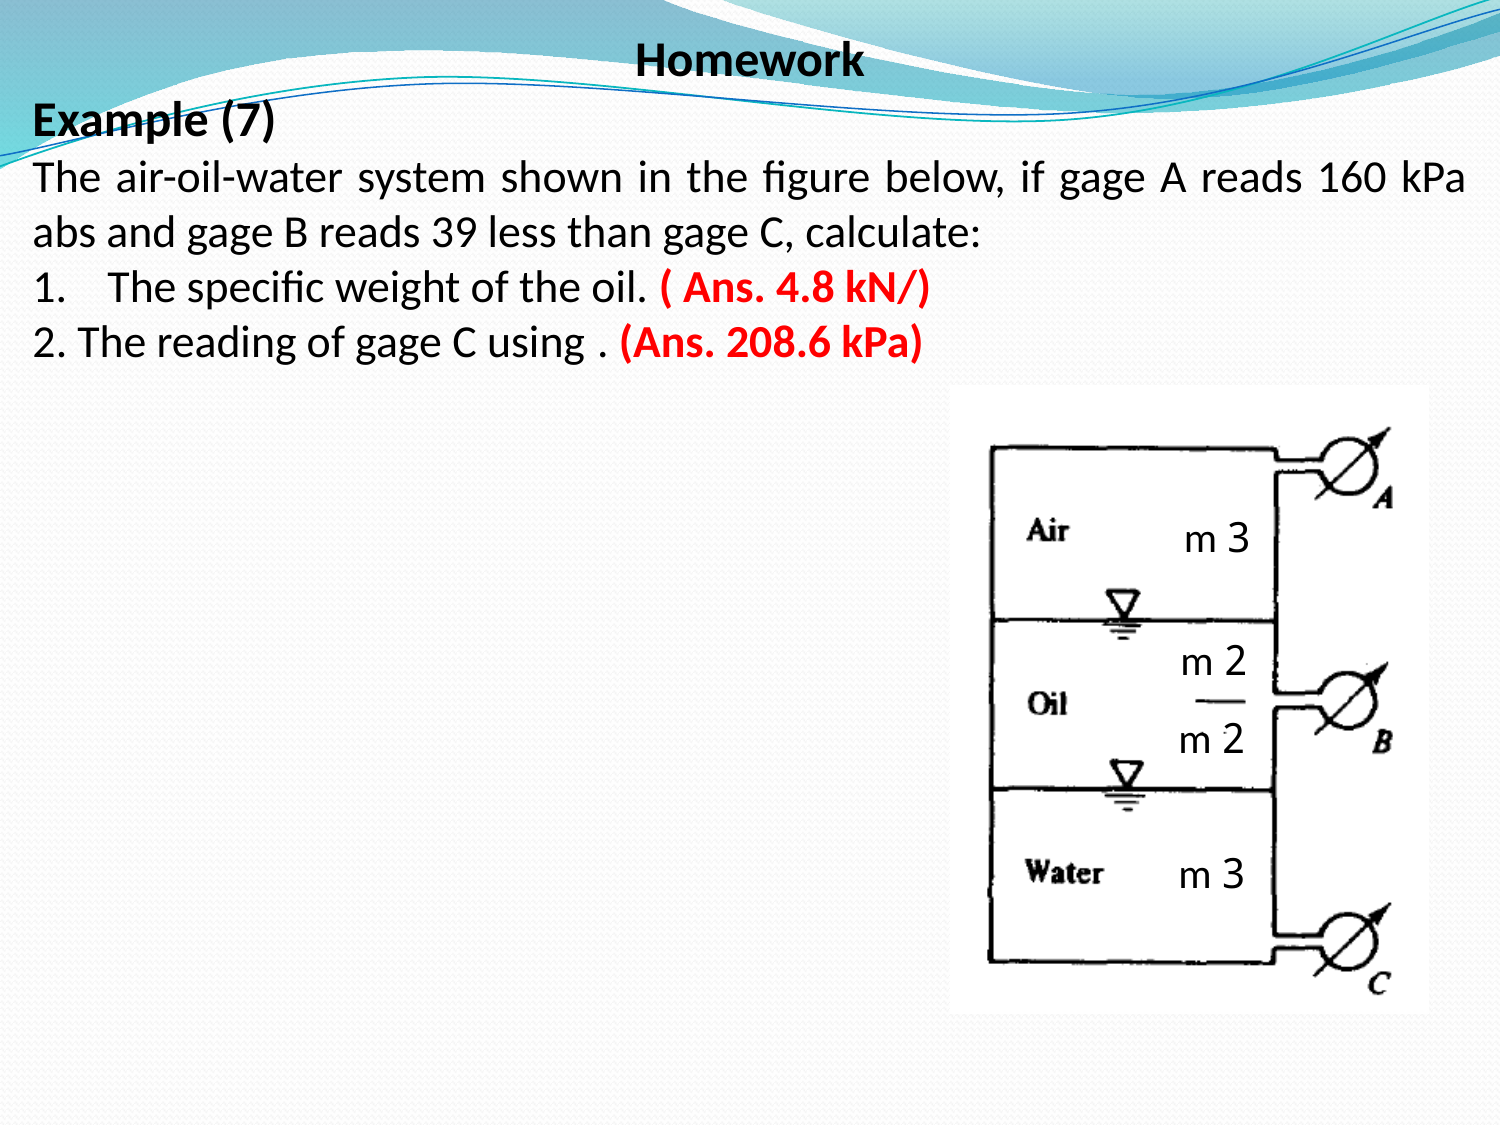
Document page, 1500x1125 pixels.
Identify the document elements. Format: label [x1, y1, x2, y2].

text_box [950, 385, 1430, 1014]
